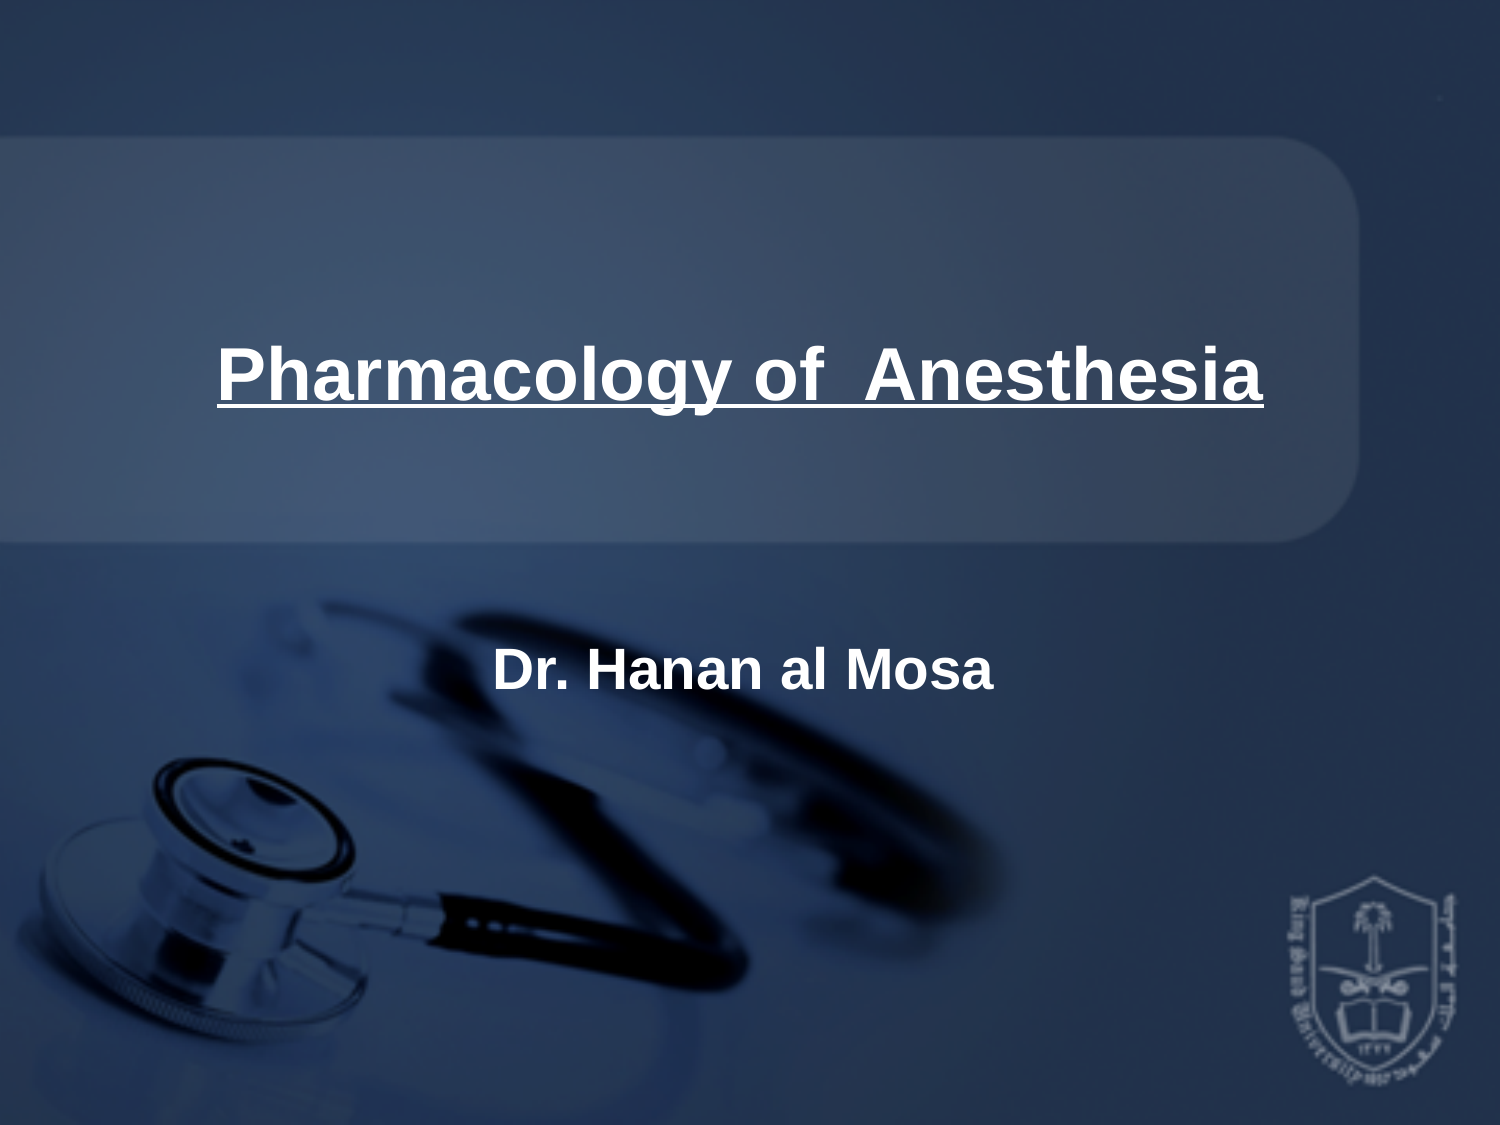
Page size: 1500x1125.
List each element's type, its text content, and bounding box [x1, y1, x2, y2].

subtitle Dr. Hanan al Mosa [24, 637, 1463, 938]
title Pharmacology of Anesthesia [37, 212, 1463, 529]
picture [0, 0, 1500, 1125]
